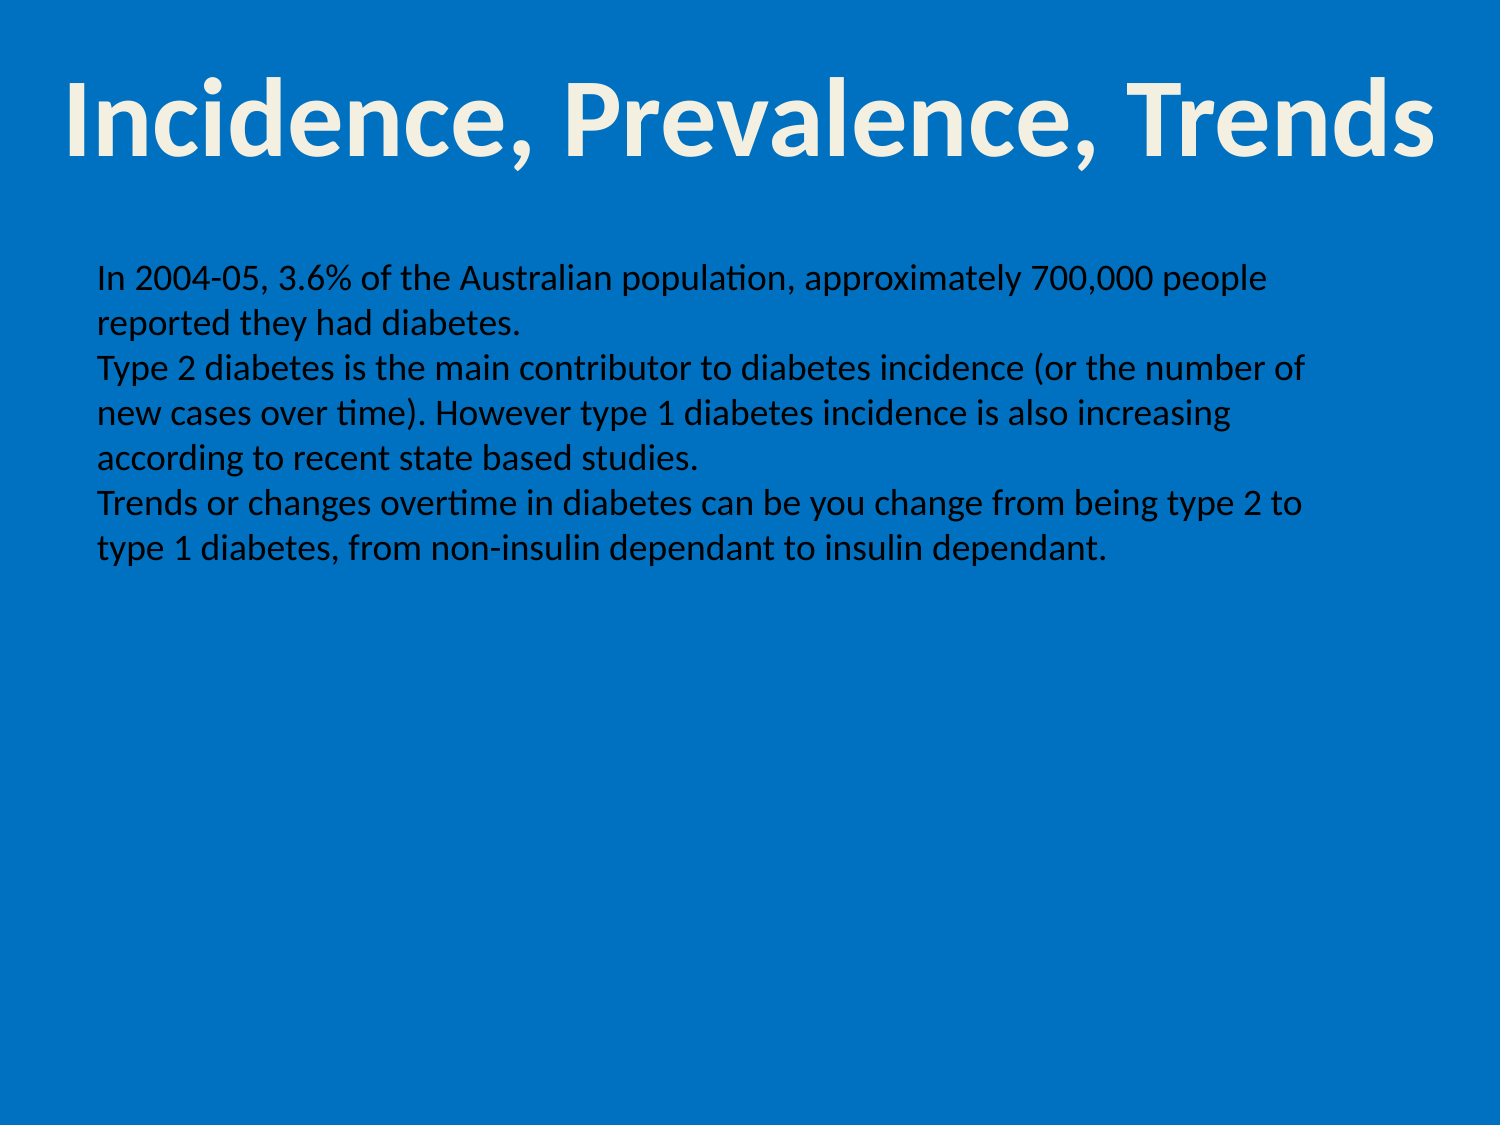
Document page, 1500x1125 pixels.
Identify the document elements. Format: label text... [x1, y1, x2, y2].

text_box In 2004-05, 3.6% of the Australian population, approximately 700,000 people reported they had diabetes. Type 2 diabetes is the main contributor to diabetes incidence (or the number of new cases over time). However type 1 diabetes incidence is also increasing according to recent state based studies. Trends or changes overtime in diabetes can be you change from being type 2 to type 1 diabetes, from non-insulin dependant to insulin dependant. [82, 246, 1383, 576]
text_box Incidence, Prevalence, Trends [47, 36, 1454, 187]
